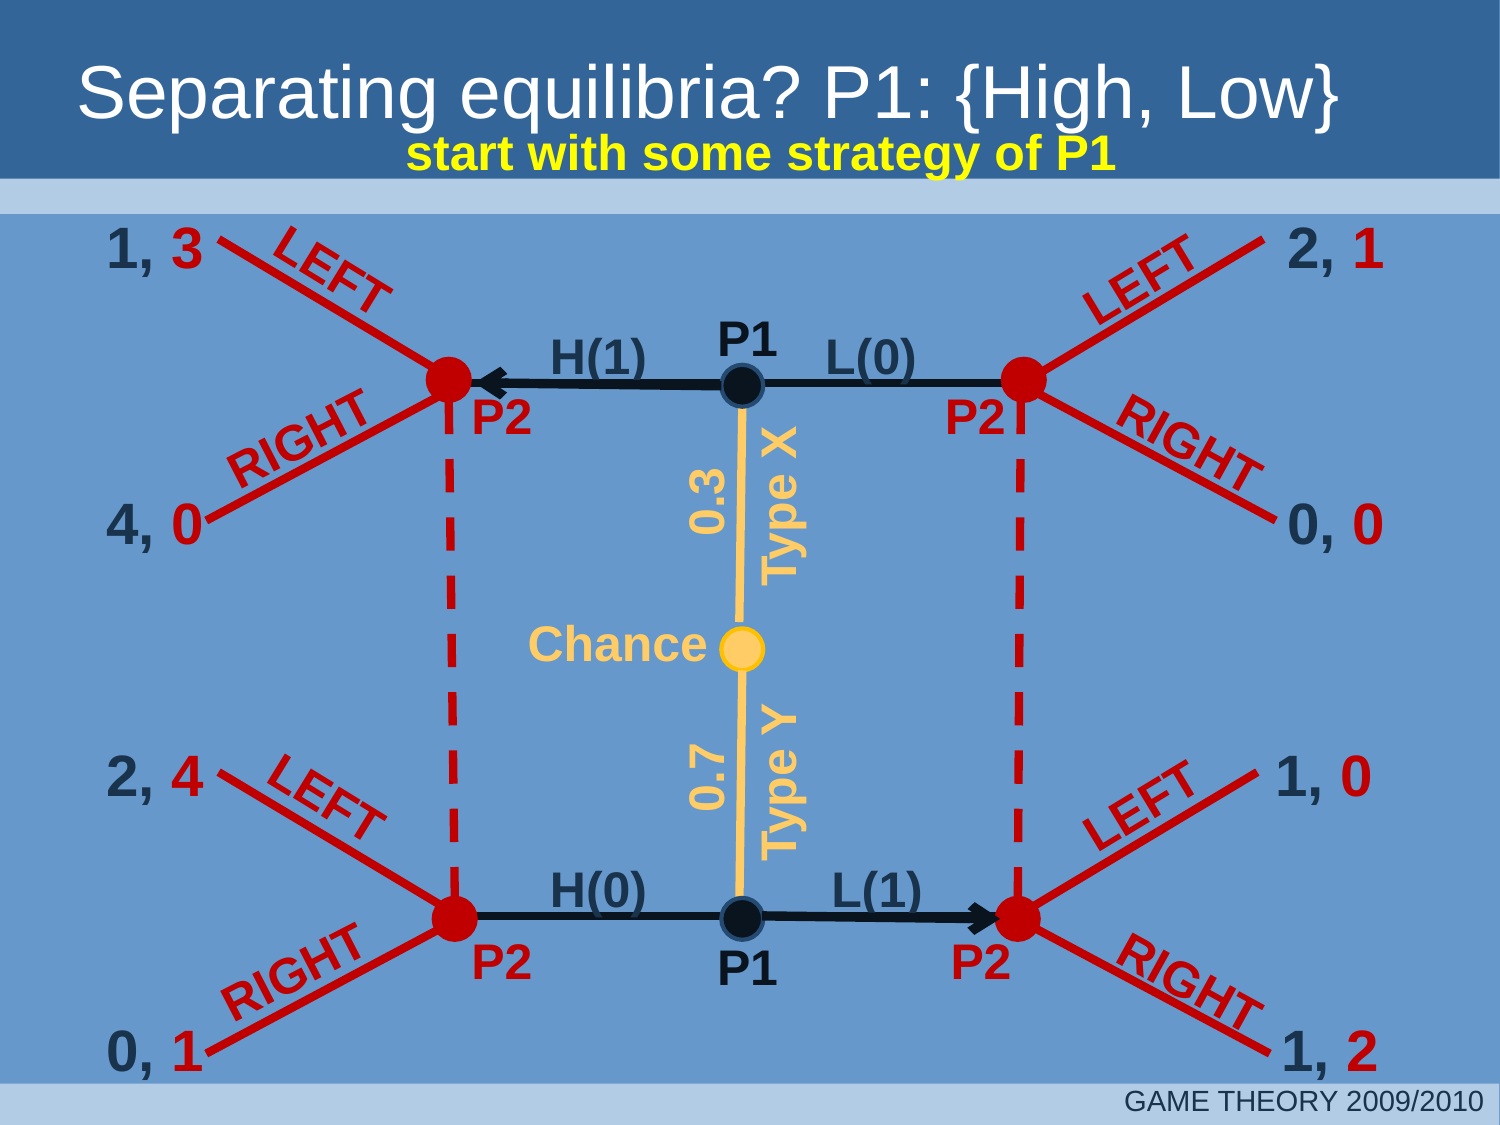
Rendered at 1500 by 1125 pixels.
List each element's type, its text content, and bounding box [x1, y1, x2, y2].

title Separating equilibria? P1: {High, Low} [60, 29, 1450, 148]
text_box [761, 915, 1001, 920]
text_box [474, 382, 722, 387]
text_box GAME THEORY 2009/2010 [1109, 1075, 1500, 1125]
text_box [42, 202, 1447, 1092]
text_box start with some strategy of P1 [390, 113, 1133, 188]
text_box Player 1 [473, 386, 723, 393]
text_box Player 1 [760, 919, 1001, 926]
